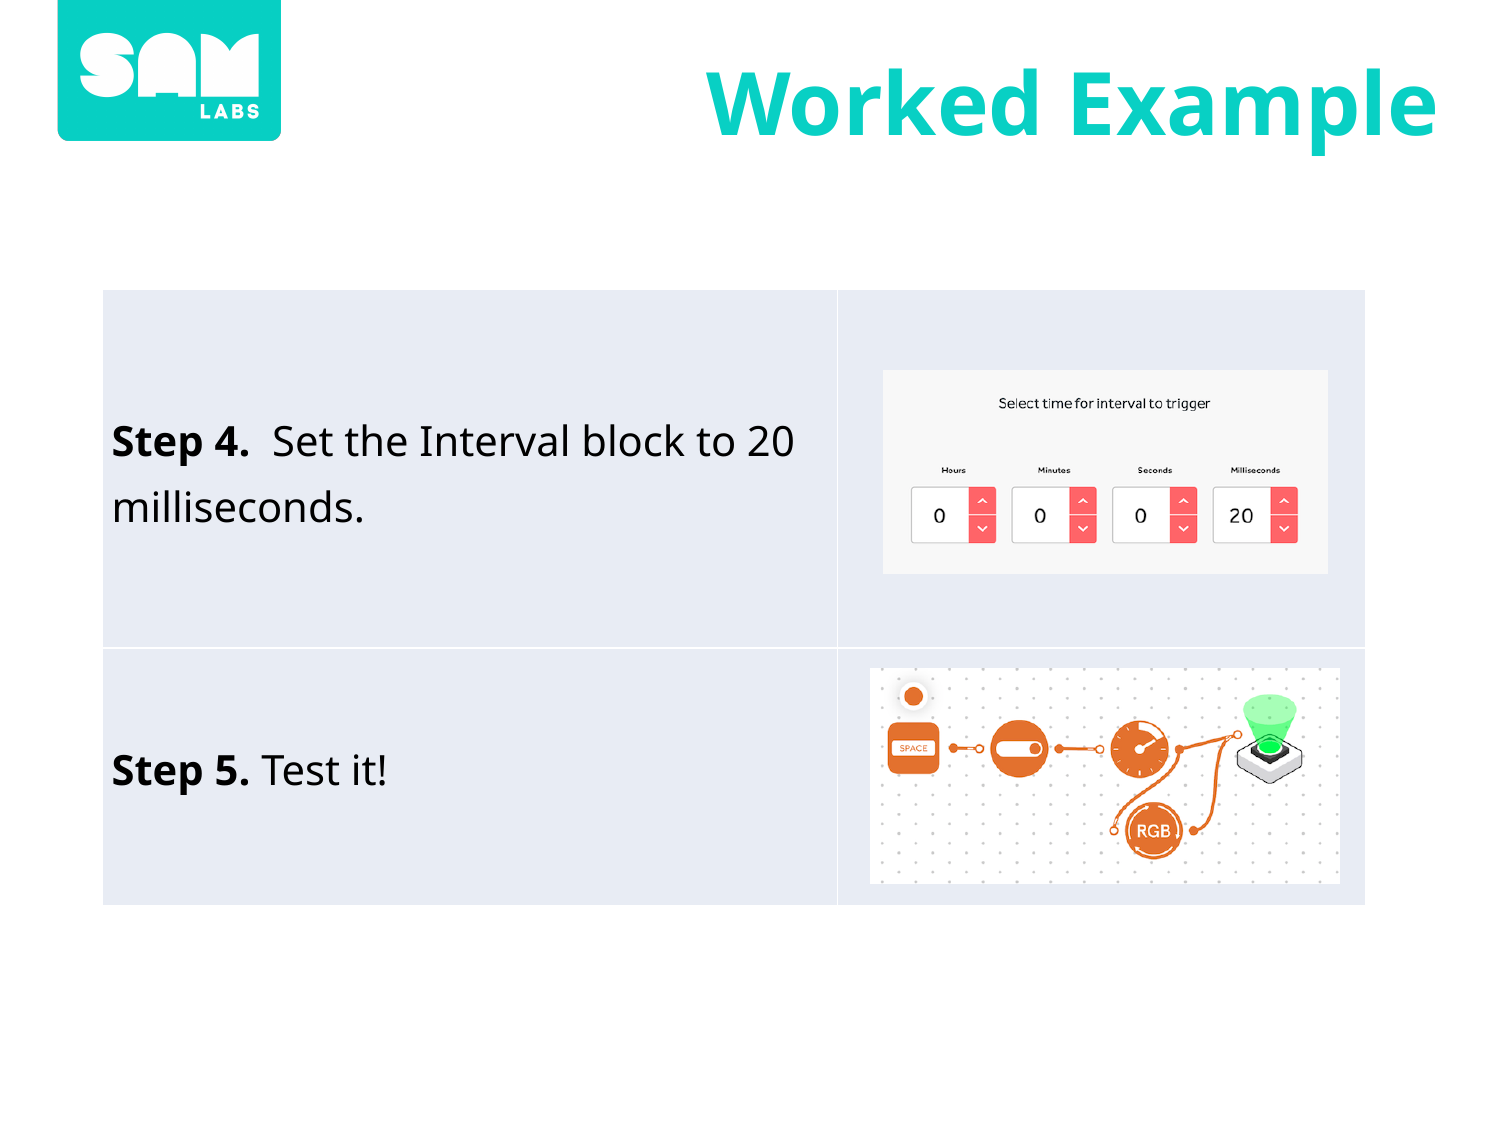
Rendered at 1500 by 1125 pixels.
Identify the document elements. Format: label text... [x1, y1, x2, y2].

table_header Step 4. Set the Interval block to 20 milliseconds. [103, 290, 837, 647]
table_header [838, 290, 1365, 647]
picture [0, 0, 281, 142]
picture [870, 668, 1340, 884]
picture [882, 370, 1328, 575]
text_box Worked Example [102, 52, 1440, 155]
table_cell Step 5. Test it! [103, 649, 837, 905]
table_cell [838, 649, 1365, 905]
